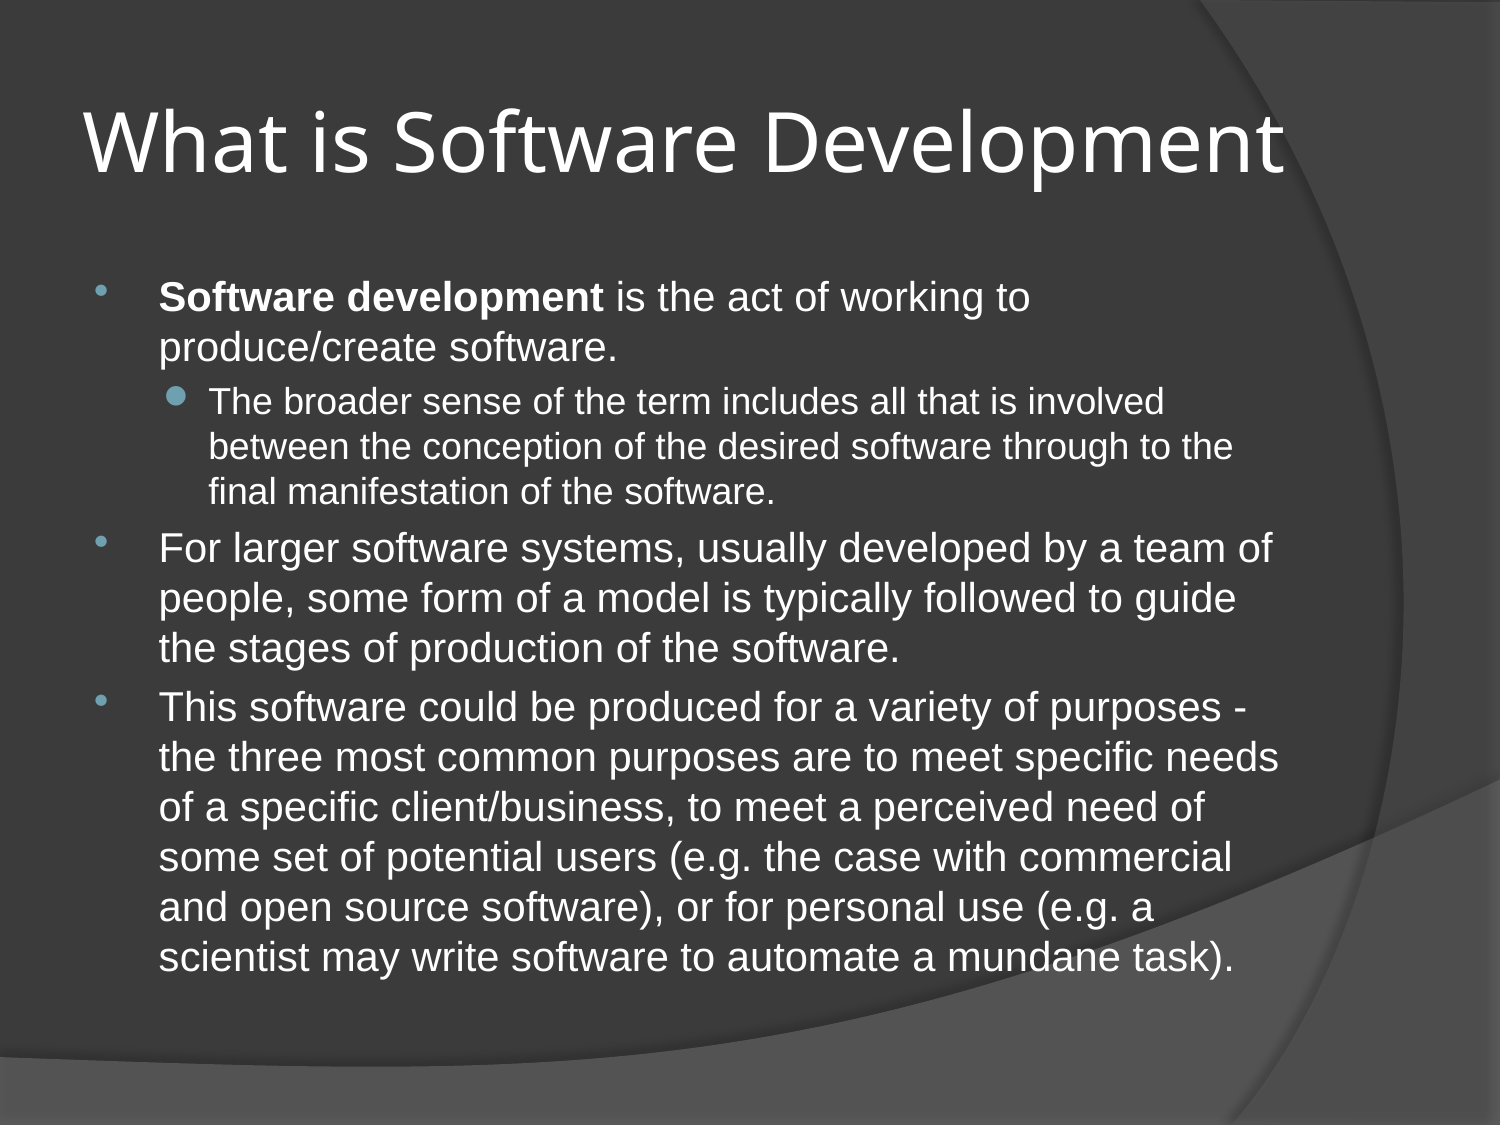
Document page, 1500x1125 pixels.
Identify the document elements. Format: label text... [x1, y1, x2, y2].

title What is Software Development [75, 45, 1300, 233]
list Software development is the act of working to produce/create software. The broader sense of the term includes all that is involved between the conception of the desired software through to the final manifestation of the software. For larger software systems, usually developed by a team of people, some form of a model is typically followed to guide the stages of production of the software. This software could be produced for a variety of purposes - the three most common purposes are to meet specific needs of a specific client/business, to meet a perceived need of some set of potential users (e.g. the case with commercial and open source software), or for personal use (e.g. a scientist may write software to automate a mundane task). [75, 262, 1300, 1005]
